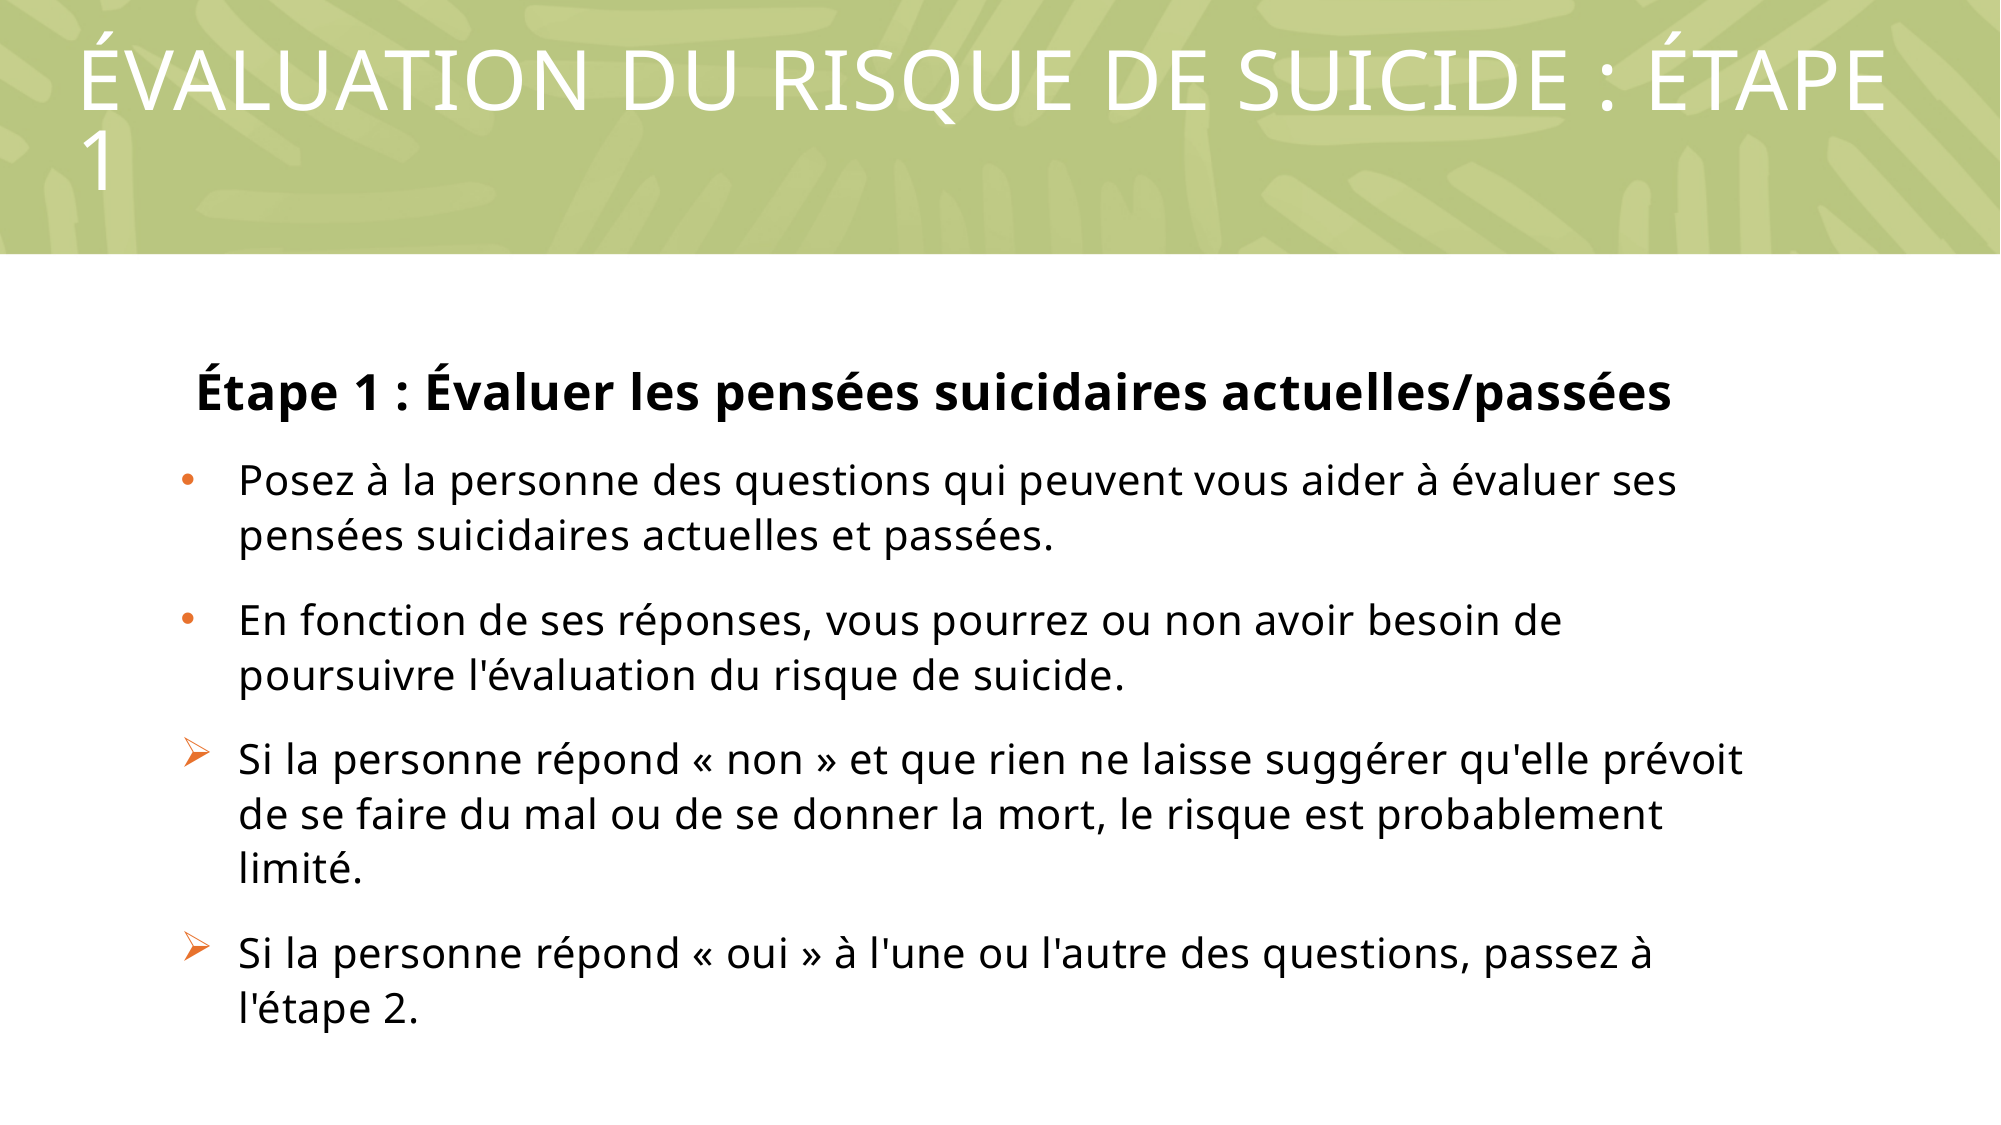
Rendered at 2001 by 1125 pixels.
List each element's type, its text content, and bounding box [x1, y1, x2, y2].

list Étape 1 : Évaluer les pensées suicidaires actuelles/passées Posez à la personne des questions qui peuvent vous aider à évaluer ses pensées suicidaires actuelles et passées. En fonction de ses réponses, vous pourrez ou non avoir besoin de poursuivre l'évaluation du risque de suicide. Si la personne répond « non » et que rien ne laisse suggérer qu'elle prévoit de se faire du mal ou de se donner la mort, le risque est probablement limité. Si la personne répond « oui » à l'une ou l'autre des questions, passez à l'étape 2. [172, 346, 1768, 1007]
picture [0, 0, 2000, 1125]
title ÉVALUATION DU RISQUE DE SUICIDE : Étape 1 [61, 33, 1938, 220]
